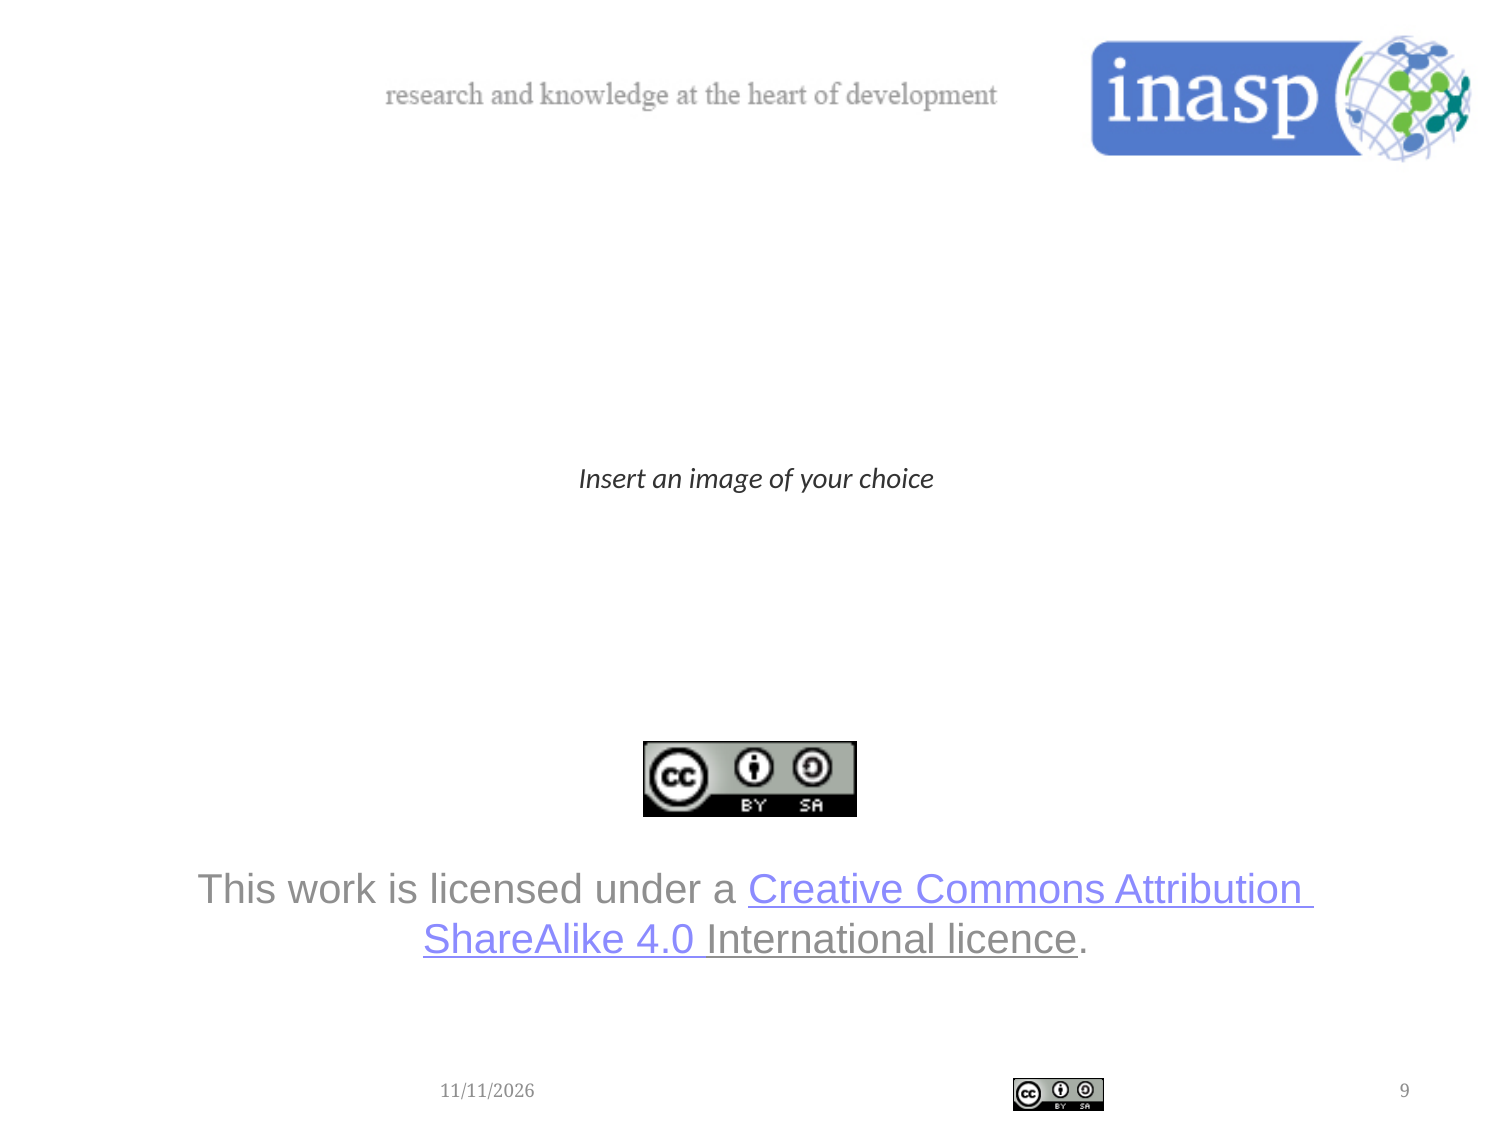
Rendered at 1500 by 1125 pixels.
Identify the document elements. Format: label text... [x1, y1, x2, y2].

text_box Insert an image of your choice [563, 452, 950, 502]
footer [806, 1061, 1282, 1122]
slide_number 9 [1312, 1061, 1425, 1122]
picture [643, 741, 857, 817]
picture [1012, 1078, 1104, 1111]
list This work is licensed under a Creative Commons Attribution ShareAlike 4.0 International licence. [118, 723, 1394, 970]
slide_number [425, 1061, 775, 1122]
picture [385, 24, 1484, 173]
